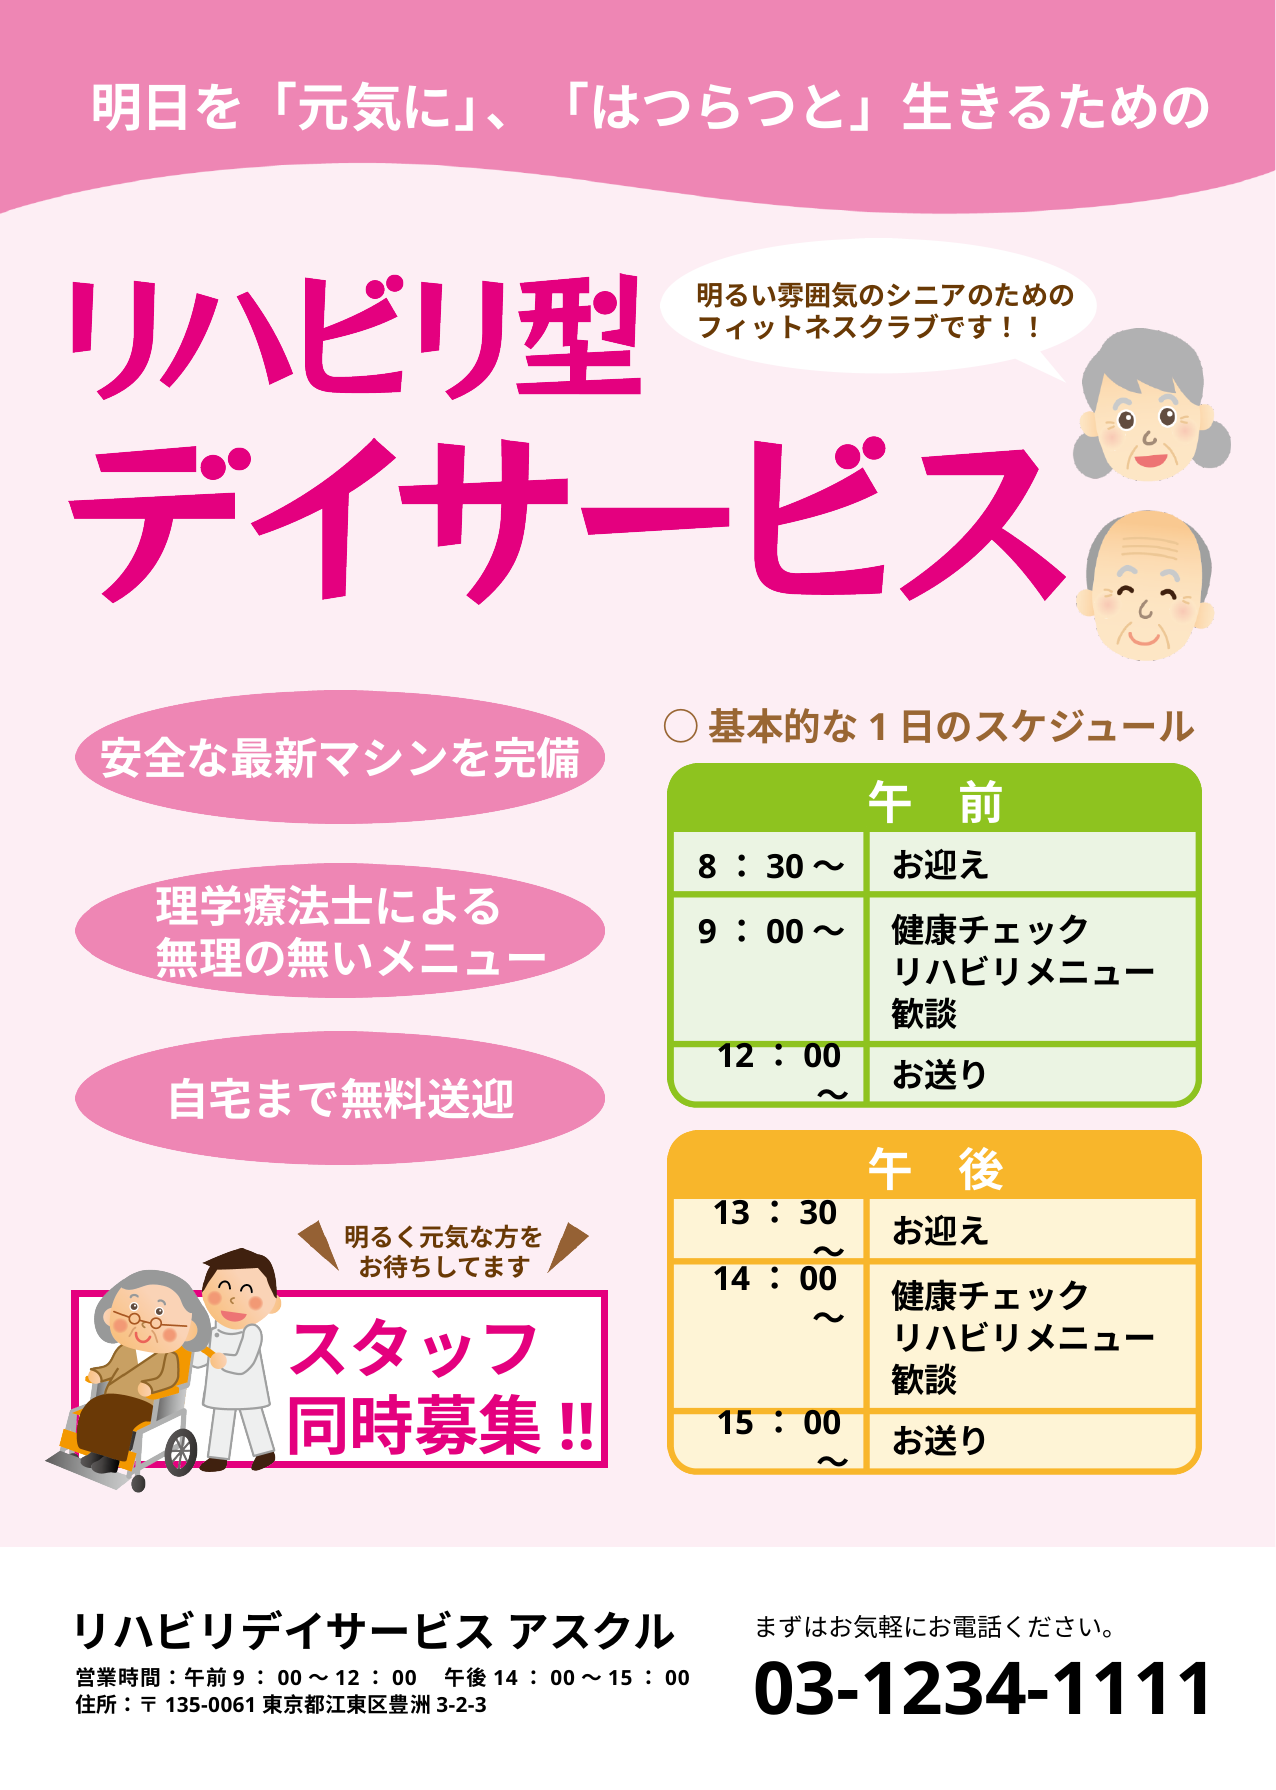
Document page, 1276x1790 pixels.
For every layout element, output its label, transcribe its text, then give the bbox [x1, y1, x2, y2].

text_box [71, 690, 608, 825]
picture [0, 0, 1276, 1547]
text_box リハビリデイサービス アスクル 営業時間：午前9：00～12：00 午後14：00～15：00 住所：〒135-0061東京都江東区豊洲3-2-3 [69, 1605, 708, 1717]
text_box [71, 863, 608, 998]
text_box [71, 1031, 608, 1165]
text_box まずはお気軽にお電話ください。 03-1234-1111 [753, 1611, 1231, 1730]
